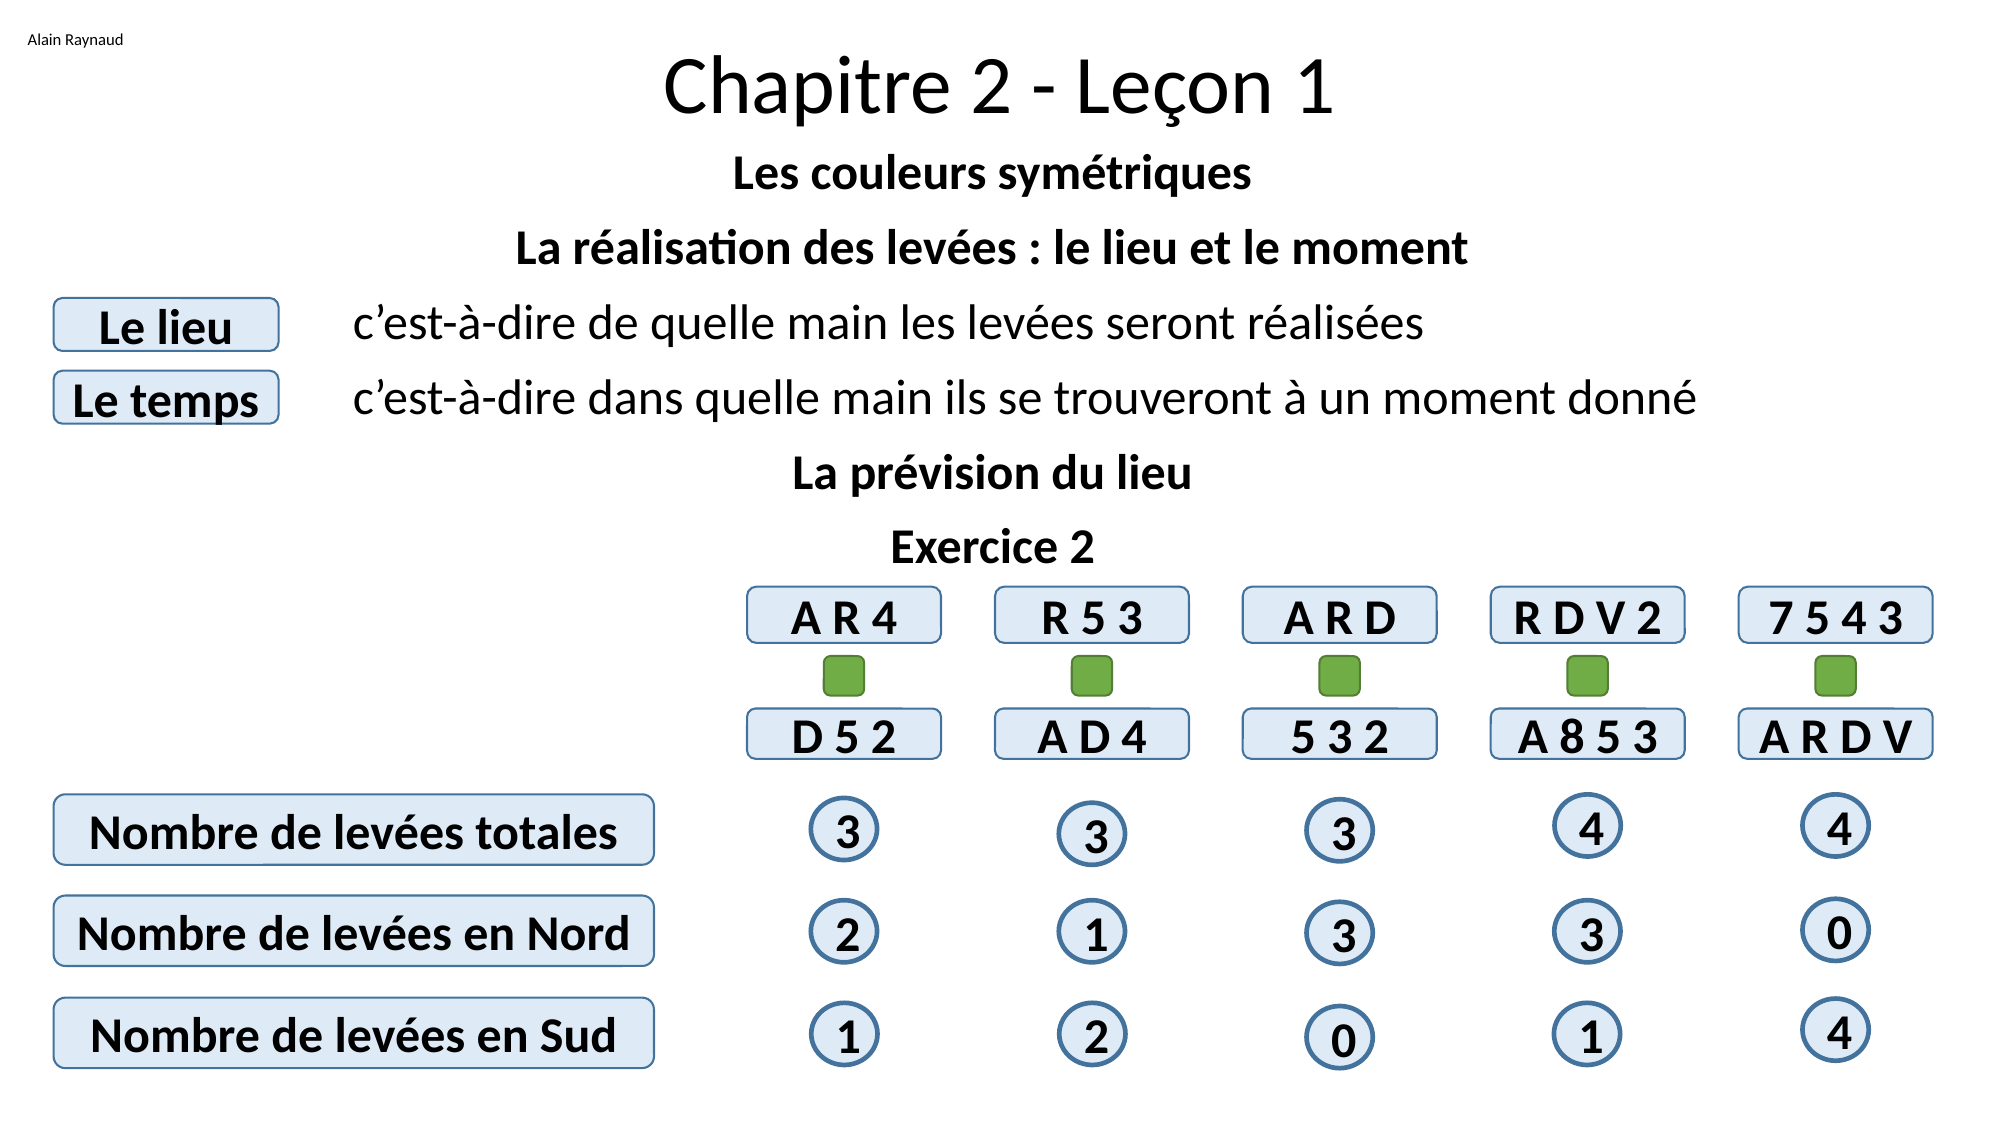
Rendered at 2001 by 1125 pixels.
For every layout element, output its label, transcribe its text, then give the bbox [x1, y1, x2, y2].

text_box 3 [1305, 798, 1374, 863]
text_box 2 [1058, 1001, 1127, 1067]
text_box 3 [1305, 900, 1374, 965]
text_box Nombre de levées totales [52, 793, 656, 866]
text_box 1 [1057, 899, 1127, 964]
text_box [1490, 586, 1685, 759]
text_box 1 [1552, 1001, 1622, 1067]
text_box 4 [1801, 997, 1870, 1062]
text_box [1738, 586, 1933, 759]
text_box 2 [809, 899, 879, 964]
text_box Le lieu [52, 296, 280, 352]
subtitle Les couleurs symétriques La réalisation des levées : le lieu et le moment c’est-à-dire de quelle main les levées seront réalisées c’est-à-dire dans quelle main ils se trouveront à un moment donné La prévision du lieu Exercice 2 [37, 139, 1948, 1088]
text_box 3 [809, 796, 879, 862]
text_box 0 [1305, 1004, 1374, 1070]
text_box 0 [1801, 897, 1870, 962]
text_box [747, 586, 942, 759]
text_box Le temps [52, 369, 280, 425]
text_box Nombre de levées en Sud [52, 996, 656, 1070]
text_box 4 [1801, 793, 1870, 858]
text_box Alain Raynaud [12, 21, 147, 57]
title Chapitre 2 - Leçon 1 [249, 38, 1750, 139]
text_box 4 [1553, 793, 1622, 858]
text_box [994, 586, 1189, 759]
text_box 1 [810, 1001, 879, 1067]
text_box Nombre de levées en Nord [52, 894, 656, 968]
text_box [1242, 586, 1437, 759]
text_box 3 [1057, 801, 1127, 866]
text_box 3 [1553, 899, 1622, 964]
